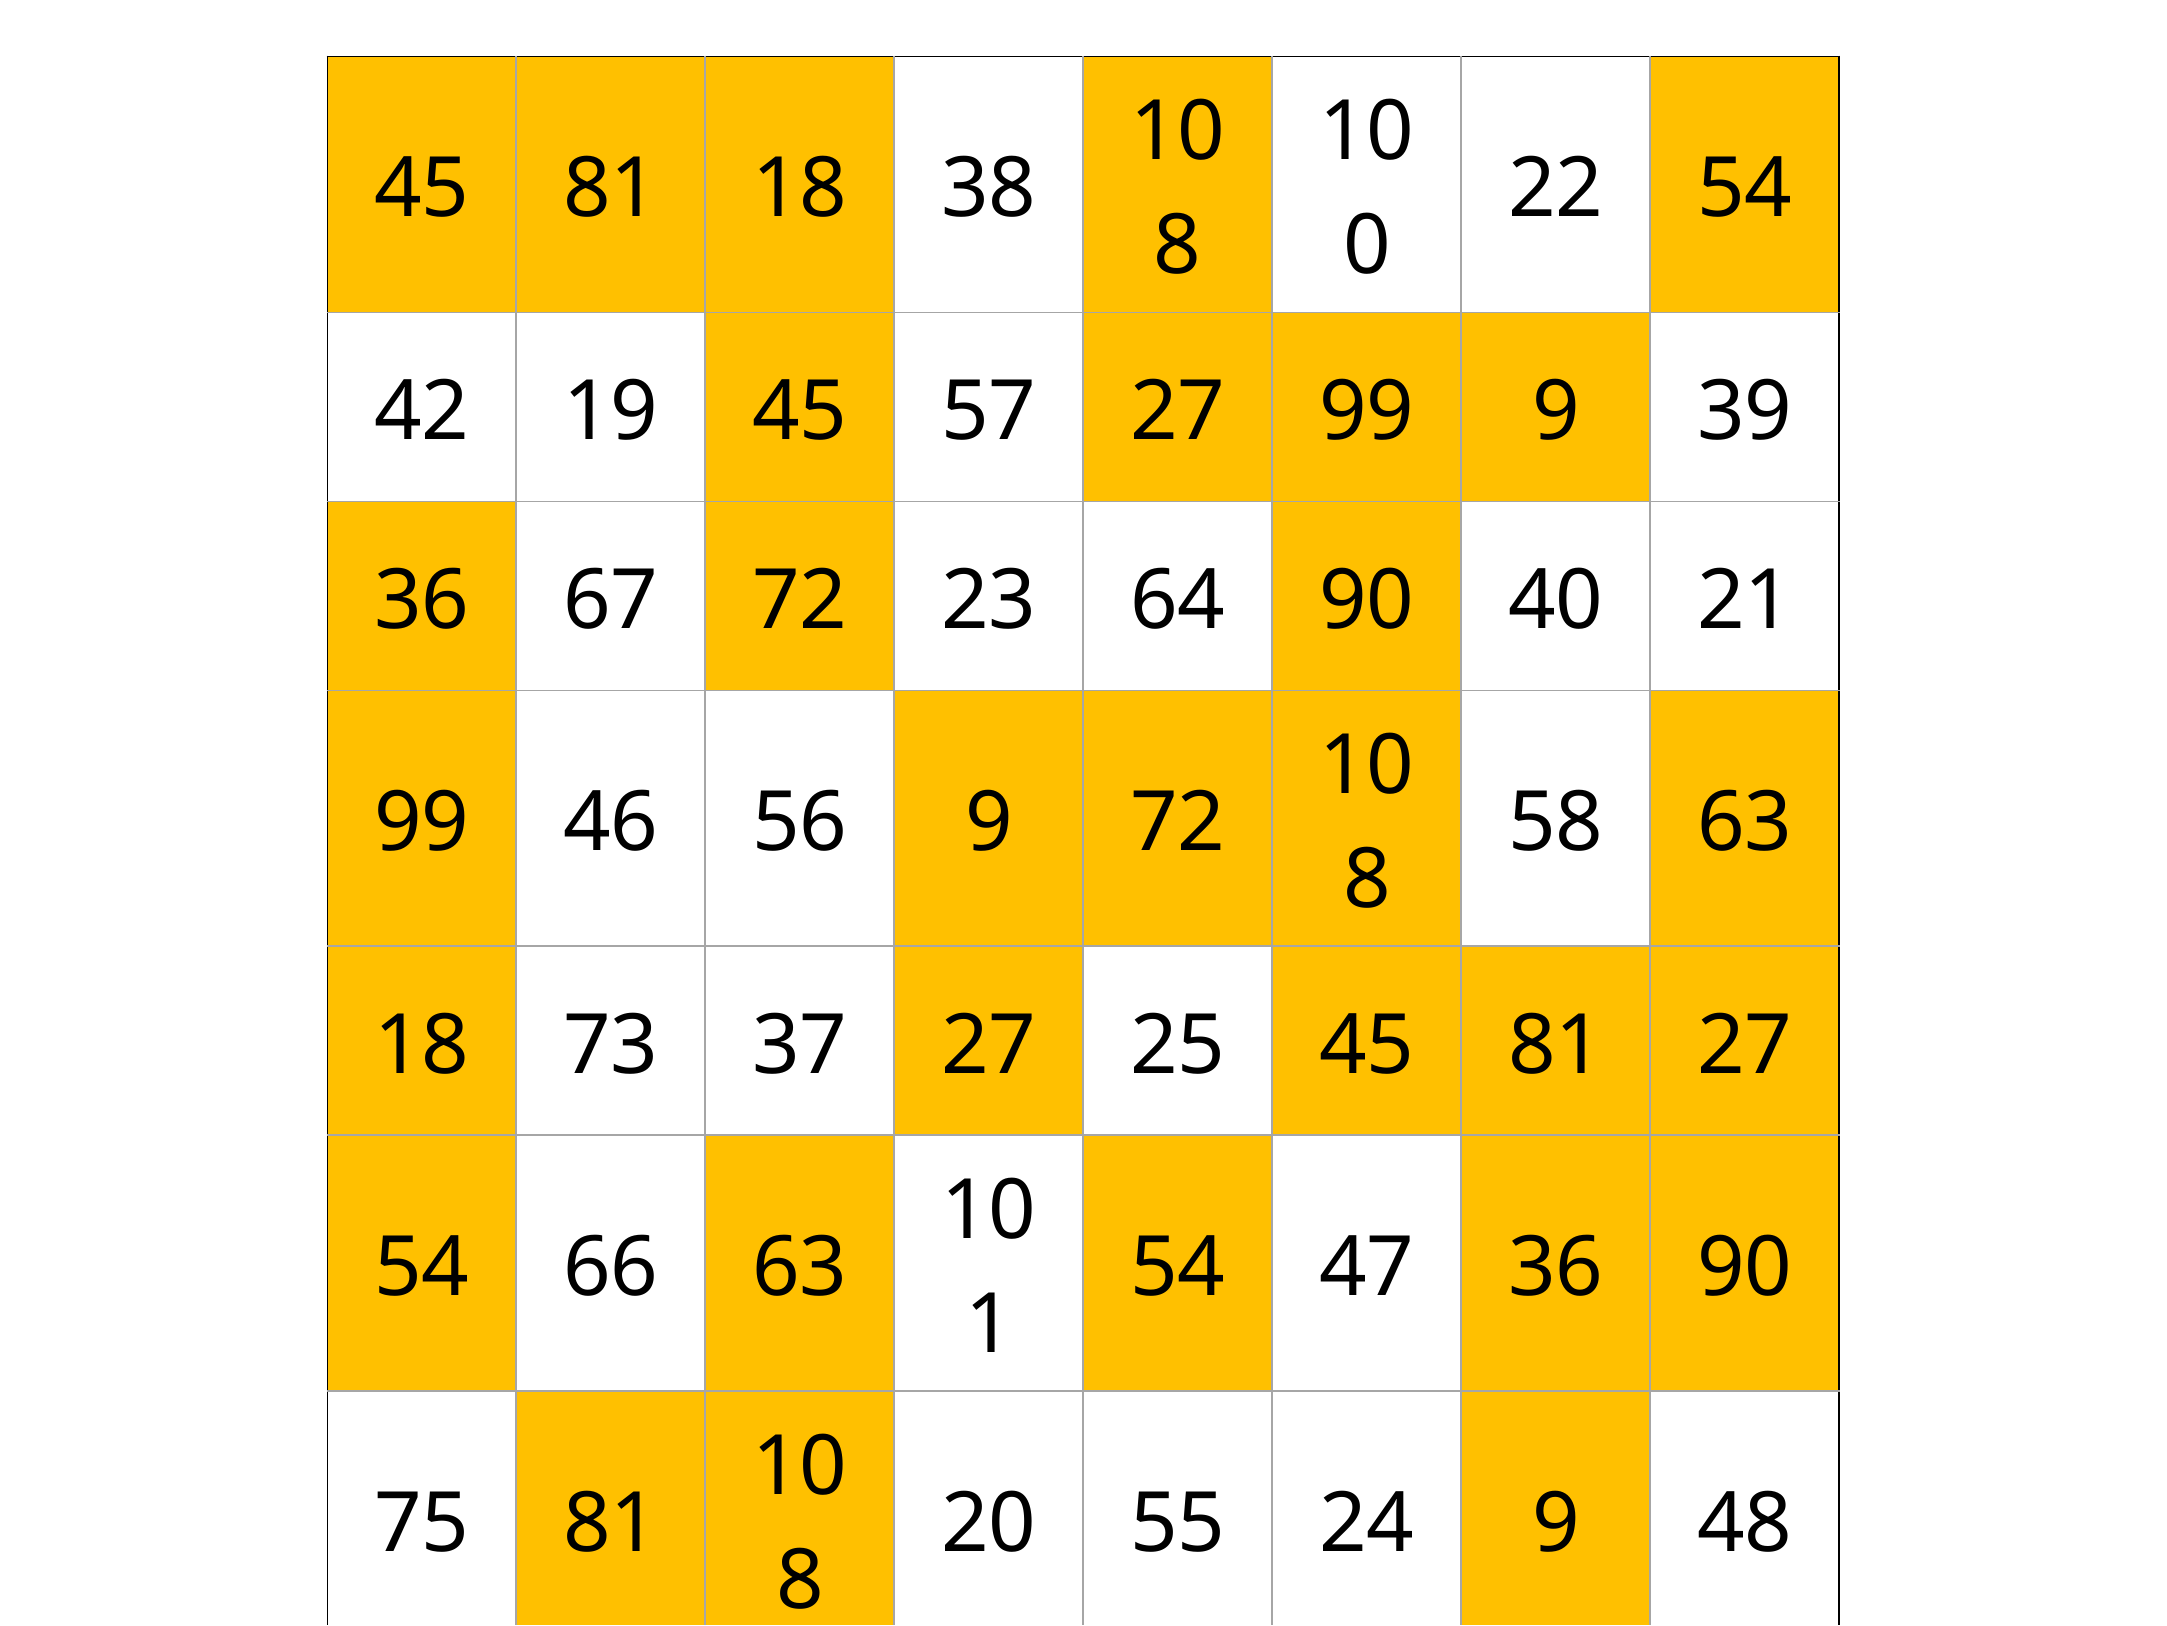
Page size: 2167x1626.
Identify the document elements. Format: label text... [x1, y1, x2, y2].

table_cell 54 [1084, 1136, 1271, 1390]
table_cell 20 [895, 1392, 1082, 1625]
table_cell 58 [1462, 691, 1649, 945]
table_cell 45 [706, 313, 893, 501]
table_cell 81 [517, 1392, 704, 1625]
table_cell 54 [328, 1136, 515, 1390]
table_header 100 [1273, 57, 1460, 312]
table_cell 27 [895, 947, 1082, 1134]
table_cell 47 [1273, 1136, 1460, 1390]
table_header 108 [1084, 57, 1271, 312]
table_header 81 [517, 57, 704, 312]
table_cell 90 [1651, 1136, 1838, 1390]
table_cell 73 [517, 947, 704, 1134]
table_cell 55 [1084, 1392, 1271, 1625]
table_cell 24 [1273, 1392, 1460, 1625]
table_cell 18 [328, 947, 515, 1134]
table_header 45 [328, 57, 515, 312]
table_cell 48 [1651, 1392, 1838, 1625]
table_cell 63 [1651, 691, 1838, 945]
table_cell 36 [328, 502, 515, 690]
table_cell 36 [1462, 1136, 1649, 1390]
table_cell 9 [1462, 313, 1649, 501]
table_cell 90 [1273, 502, 1460, 690]
table_cell 64 [1084, 502, 1271, 690]
table_cell 67 [517, 502, 704, 690]
table_cell 81 [1462, 947, 1649, 1134]
table_cell 27 [1084, 313, 1271, 501]
table_header 38 [895, 57, 1082, 312]
table_cell 56 [706, 691, 893, 945]
table_header 18 [706, 57, 893, 312]
table_cell 57 [895, 313, 1082, 501]
table_cell 101 [895, 1136, 1082, 1390]
table_cell 39 [1651, 313, 1838, 501]
table_cell 99 [328, 691, 515, 945]
table_cell 9 [1462, 1392, 1649, 1625]
table_header 54 [1651, 57, 1838, 312]
table_cell 108 [706, 1392, 893, 1625]
table_cell 9 [895, 691, 1082, 945]
table_cell 23 [895, 502, 1082, 690]
table_cell 19 [517, 313, 704, 501]
table_cell 45 [1273, 947, 1460, 1134]
table_cell 21 [1651, 502, 1838, 690]
table_cell 37 [706, 947, 893, 1134]
table_cell 42 [328, 313, 515, 501]
table_cell 75 [328, 1392, 515, 1625]
table_cell 40 [1462, 502, 1649, 690]
table_cell 72 [706, 502, 893, 690]
table_cell 46 [517, 691, 704, 945]
table_cell 108 [1273, 691, 1460, 945]
table_cell 25 [1084, 947, 1271, 1134]
table_cell 99 [1273, 313, 1460, 501]
table_cell 72 [1084, 691, 1271, 945]
table_header 22 [1462, 57, 1649, 312]
table_cell 27 [1651, 947, 1838, 1134]
table_cell 66 [517, 1136, 704, 1390]
table_cell 63 [706, 1136, 893, 1390]
